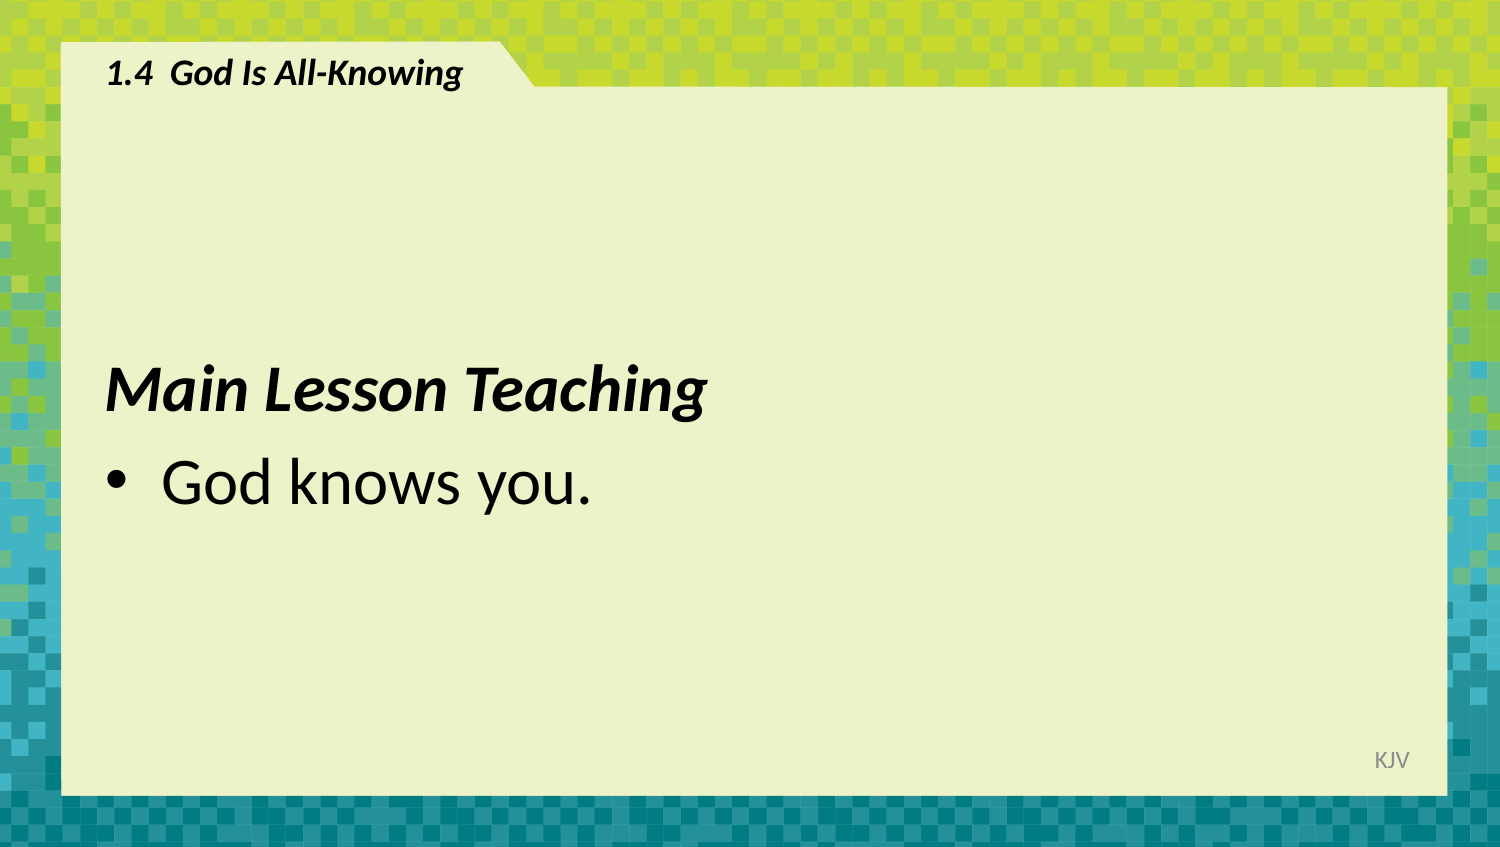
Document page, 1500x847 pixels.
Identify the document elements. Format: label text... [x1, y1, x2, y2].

title 1.4 God Is All-Knowing [89, 33, 1420, 108]
list Main Lesson Teaching God knows you. [89, 141, 1403, 722]
picture [0, 0, 1500, 847]
footer KJV [950, 736, 1425, 782]
